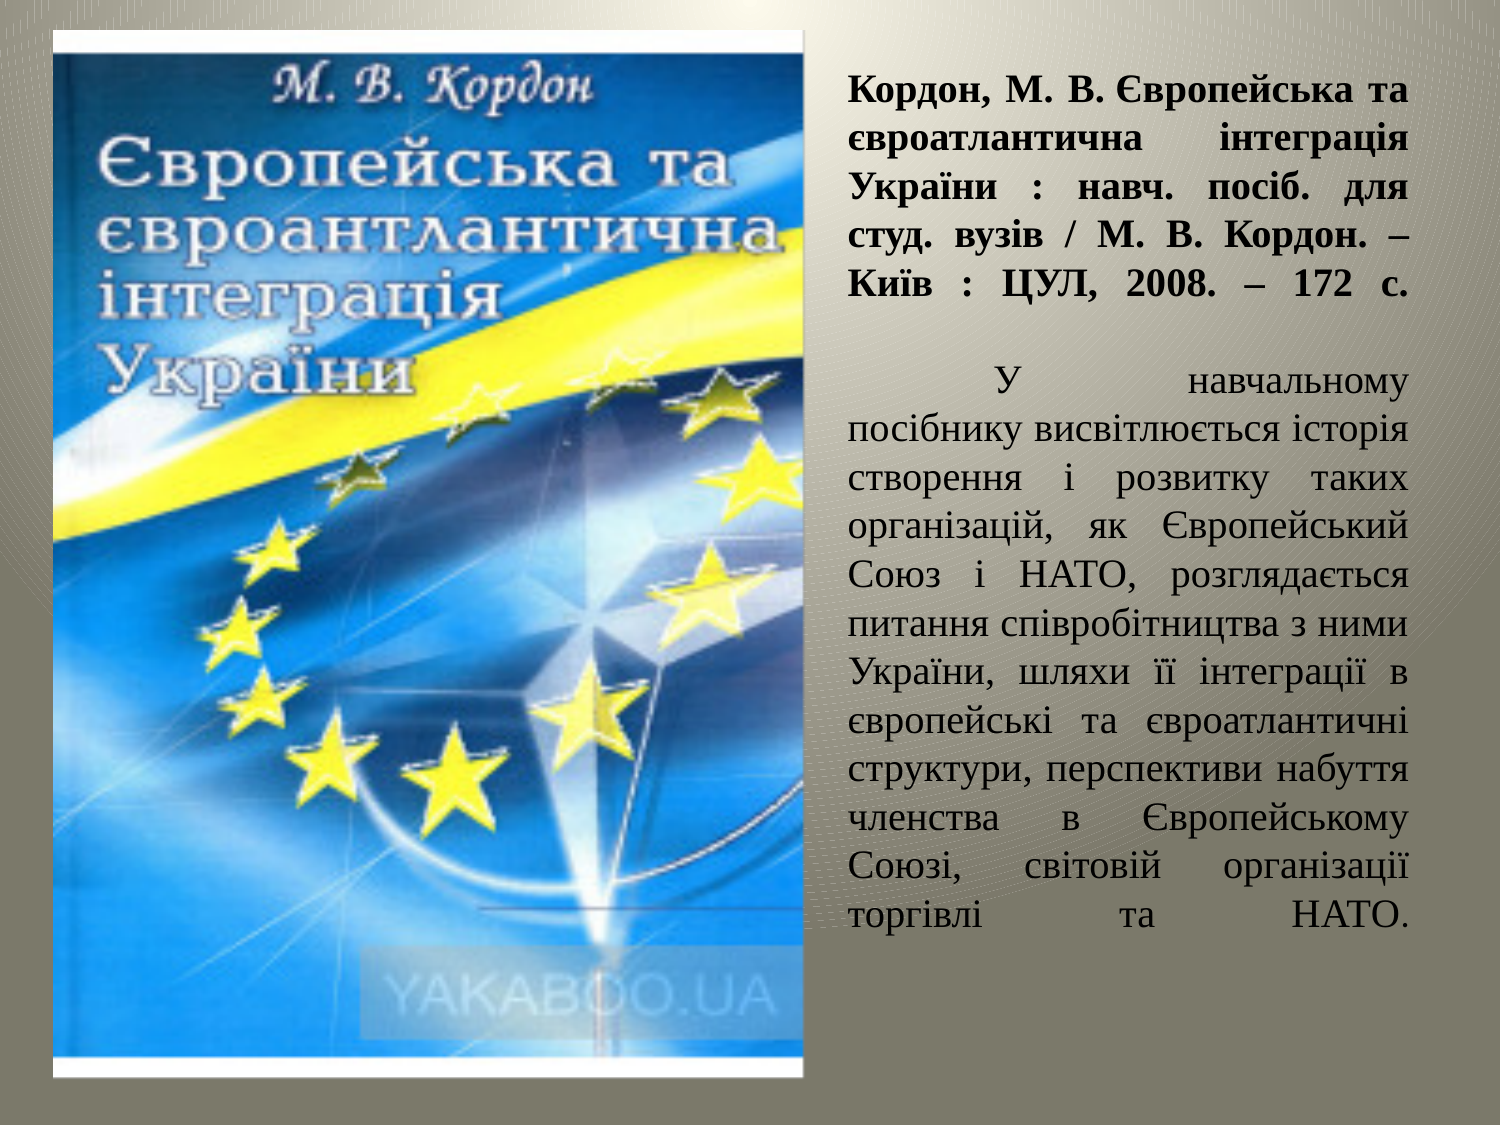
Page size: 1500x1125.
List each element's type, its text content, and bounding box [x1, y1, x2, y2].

title Кордон, М. В. Європейська та євроатлантична інтеграція України : навч. посіб. для студ. вузів / М. В. Кордон. – Київ : ЦУЛ, 2008. – 172 с. У навчальному посібнику висвітлюється історія створення і розвитку таких організацій, як Європейський Союз і НАТО, розглядається питання співробітництва з ними України, шляхи її інтеграції в європейські та євроатлантичні структури, перспективи набуття членства в Європейському Союзі, світовій організації торгівлі та НАТО. [832, 45, 1425, 1059]
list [52, 30, 810, 1083]
